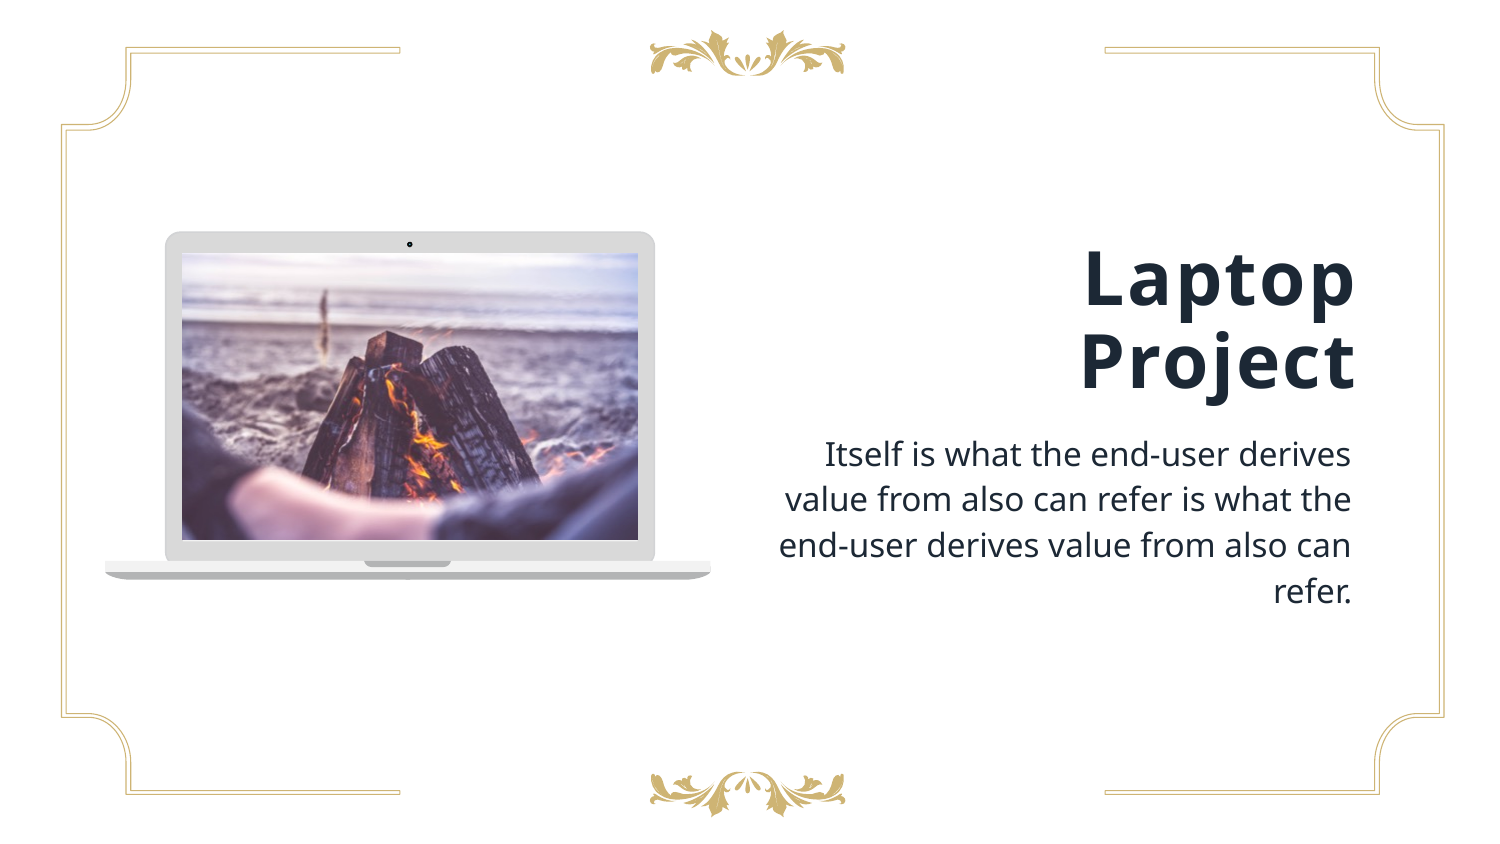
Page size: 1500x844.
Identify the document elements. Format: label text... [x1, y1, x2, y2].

text_box Laptop Project [788, 229, 1372, 412]
text_box Itself is what the end-user derives value from also can refer is what the end-user derives value from also can refer. [731, 419, 1368, 618]
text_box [105, 231, 711, 580]
picture [182, 253, 638, 540]
